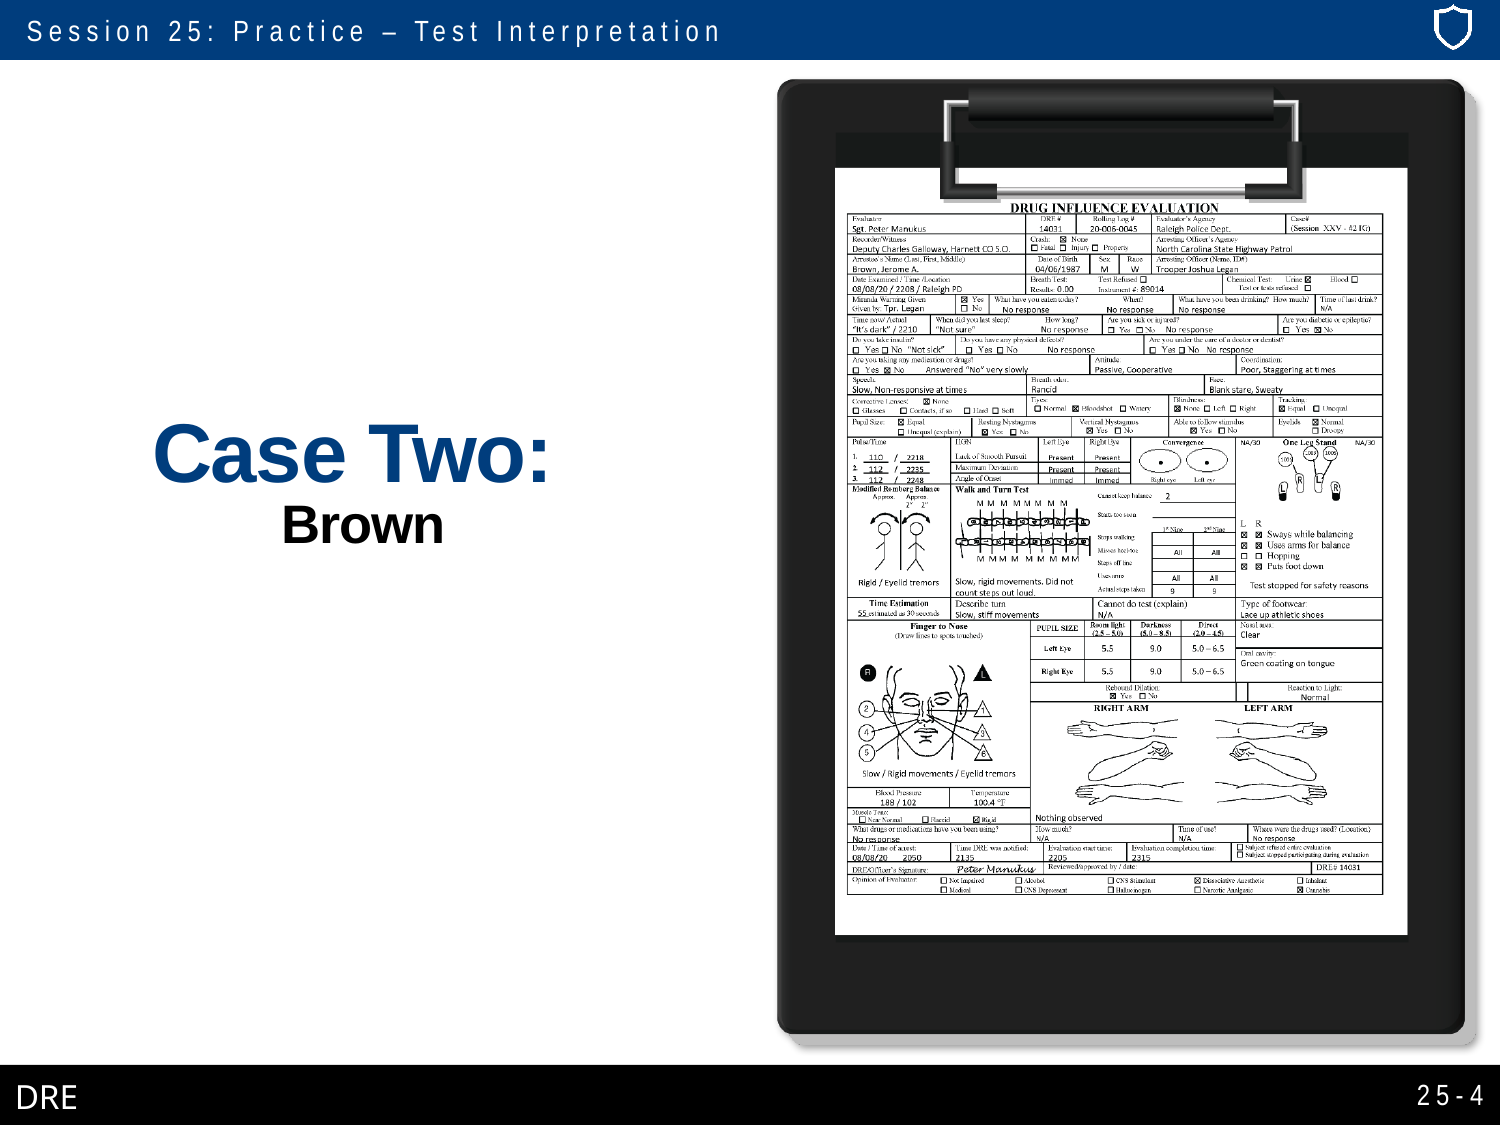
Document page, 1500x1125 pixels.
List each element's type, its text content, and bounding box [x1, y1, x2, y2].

slide_number 25-4 [1218, 1063, 1499, 1124]
title Case Two: Brown [29, 305, 699, 563]
picture [777, 79, 1477, 1046]
picture [1434, 4, 1472, 50]
